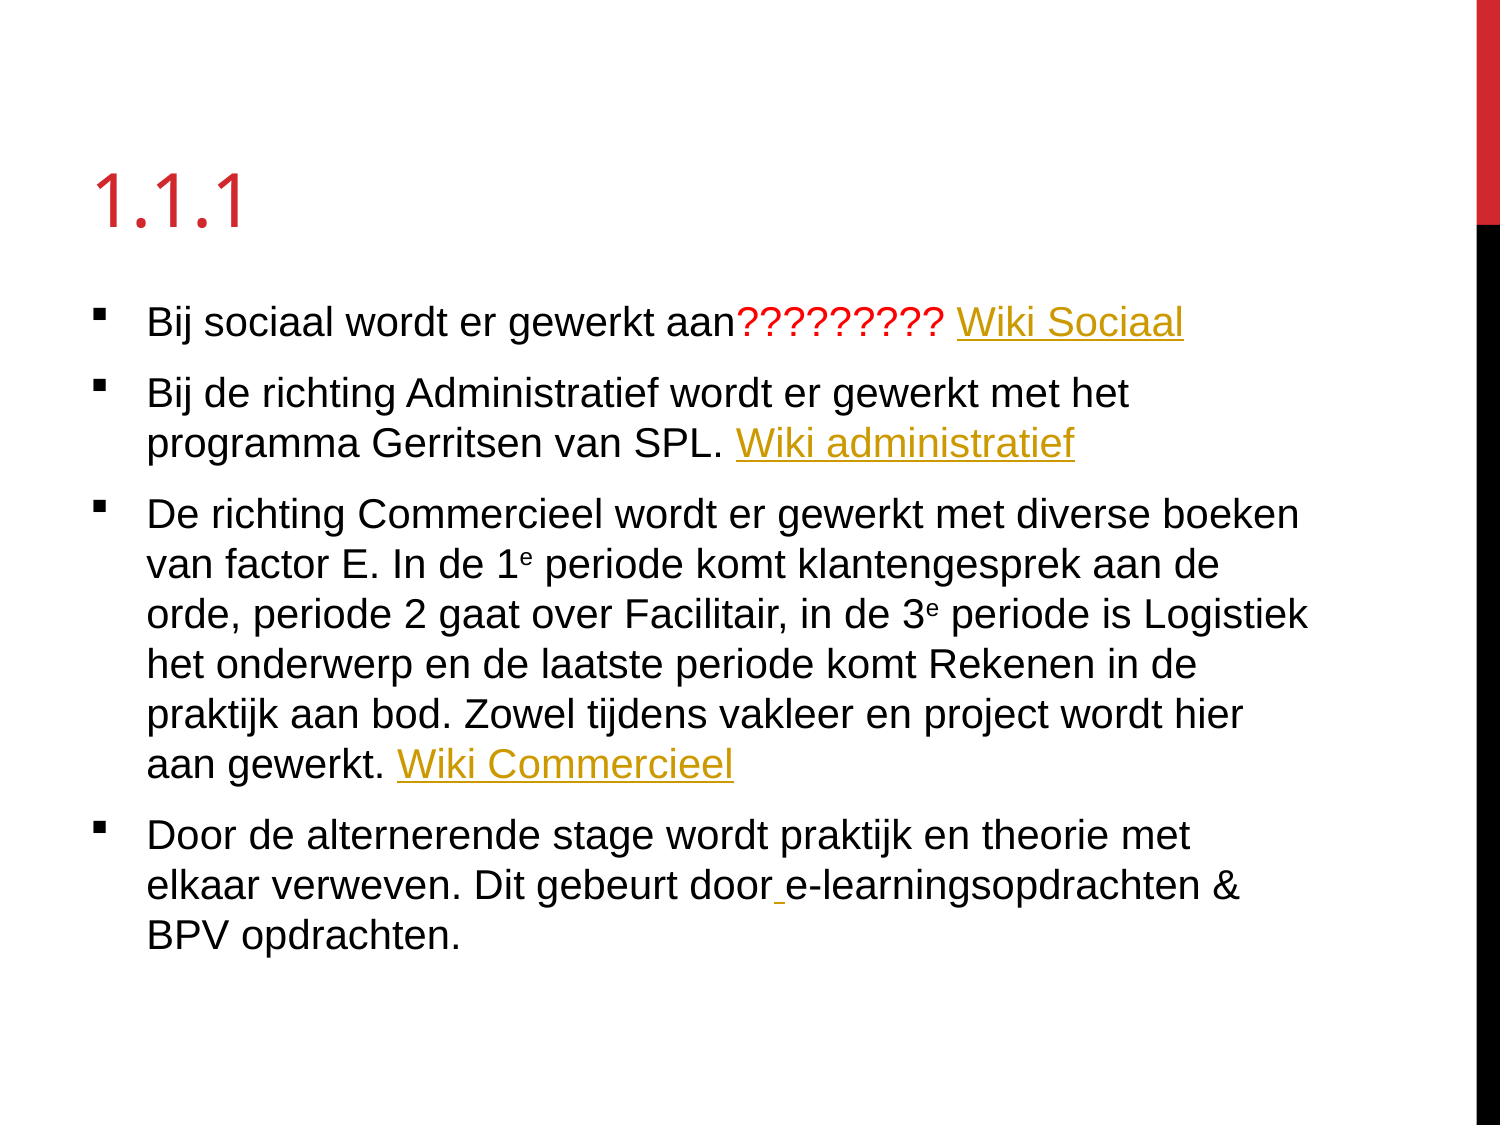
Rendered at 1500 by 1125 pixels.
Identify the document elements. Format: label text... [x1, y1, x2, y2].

list Bij sociaal wordt er gewerkt aan????????? Wiki Sociaal Bij de richting Administratief wordt er gewerkt met het programma Gerritsen van SPL. Wiki administratief De richting Commercieel wordt er gewerkt met diverse boeken van factor E. In de 1e periode komt klantengesprek aan de orde, periode 2 gaat over Facilitair, in de 3e periode is Logistiek het onderwerp en de laatste periode komt Rekenen in de praktijk aan bod. Zowel tijdens vakleer en project wordt hier aan gewerkt. Wiki Commercieel Door de alternerende stage wordt praktijk en theorie met elkaar verweven. Dit gebeurt door e-learningsopdrachten & BPV opdrachten. [75, 287, 1325, 1005]
title 1.1.1 [75, 25, 1025, 250]
